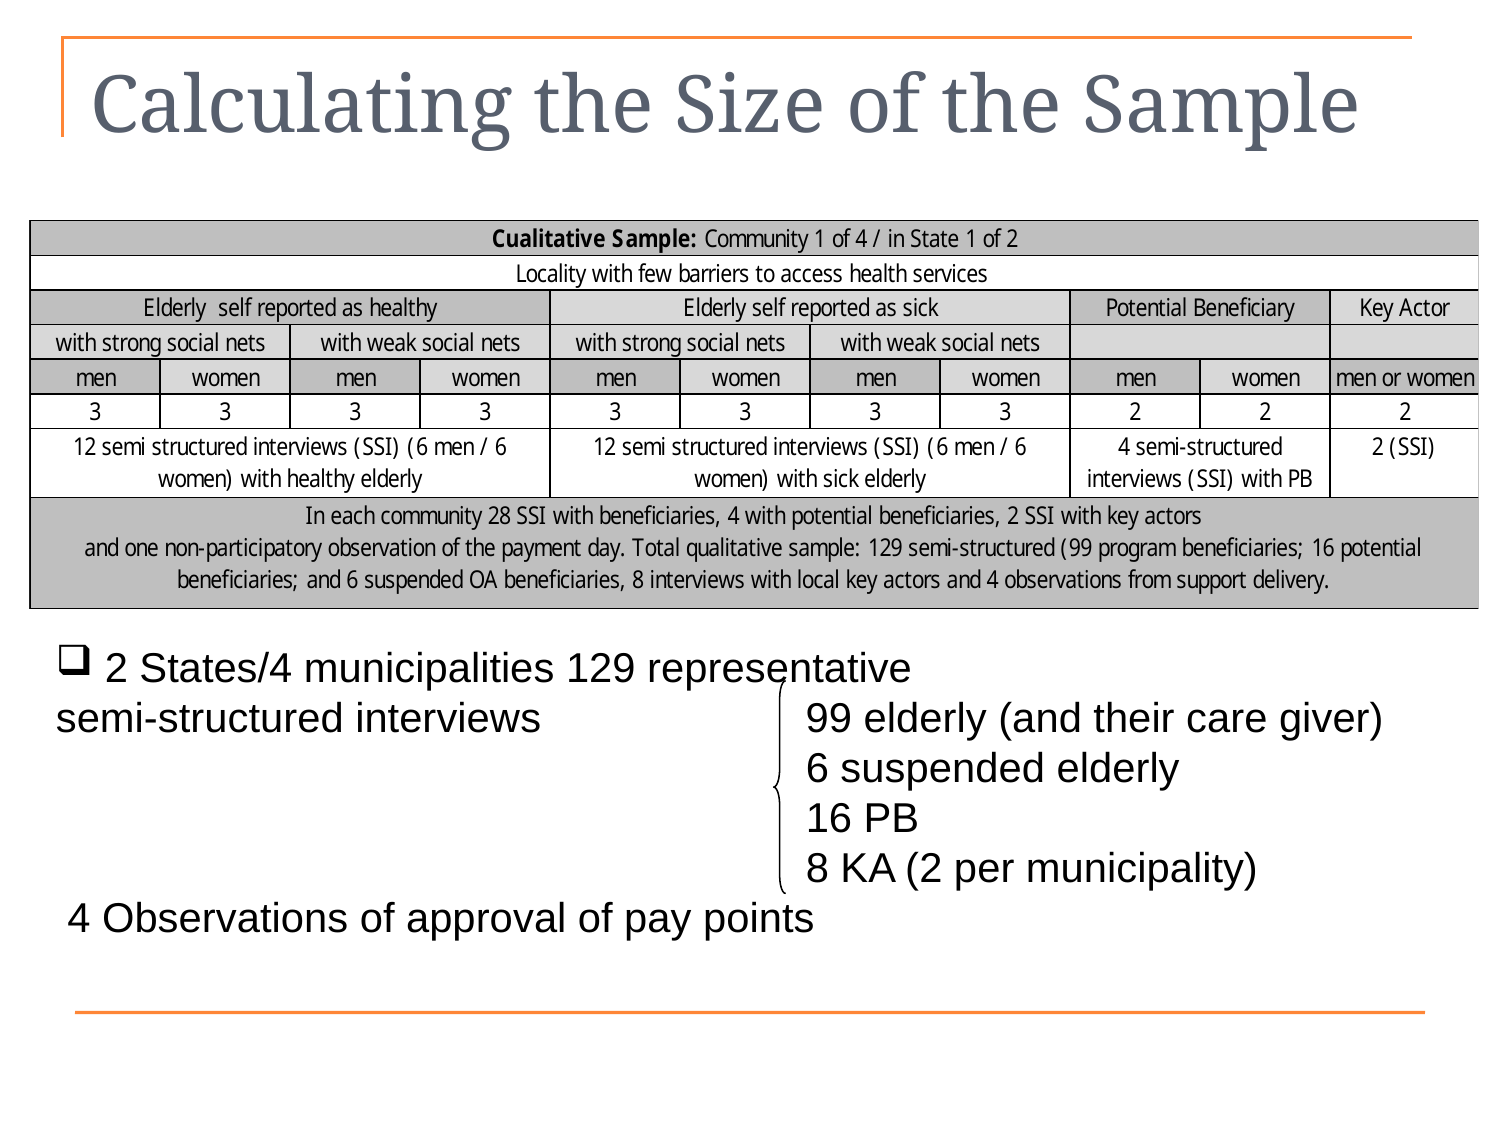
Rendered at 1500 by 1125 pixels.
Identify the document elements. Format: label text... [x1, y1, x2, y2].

title Calculating the Size of the Sample [75, 45, 1425, 161]
text_box [773, 680, 786, 894]
picture [29, 219, 1480, 610]
text_box 2 States/4 municipalities 129 representative semi-structured interviews 99 elderly (and their care giver) 6 suspended elderly 16 PB 8 KA (2 per municipality) 4 Observations of approval of pay points [41, 633, 1435, 1000]
